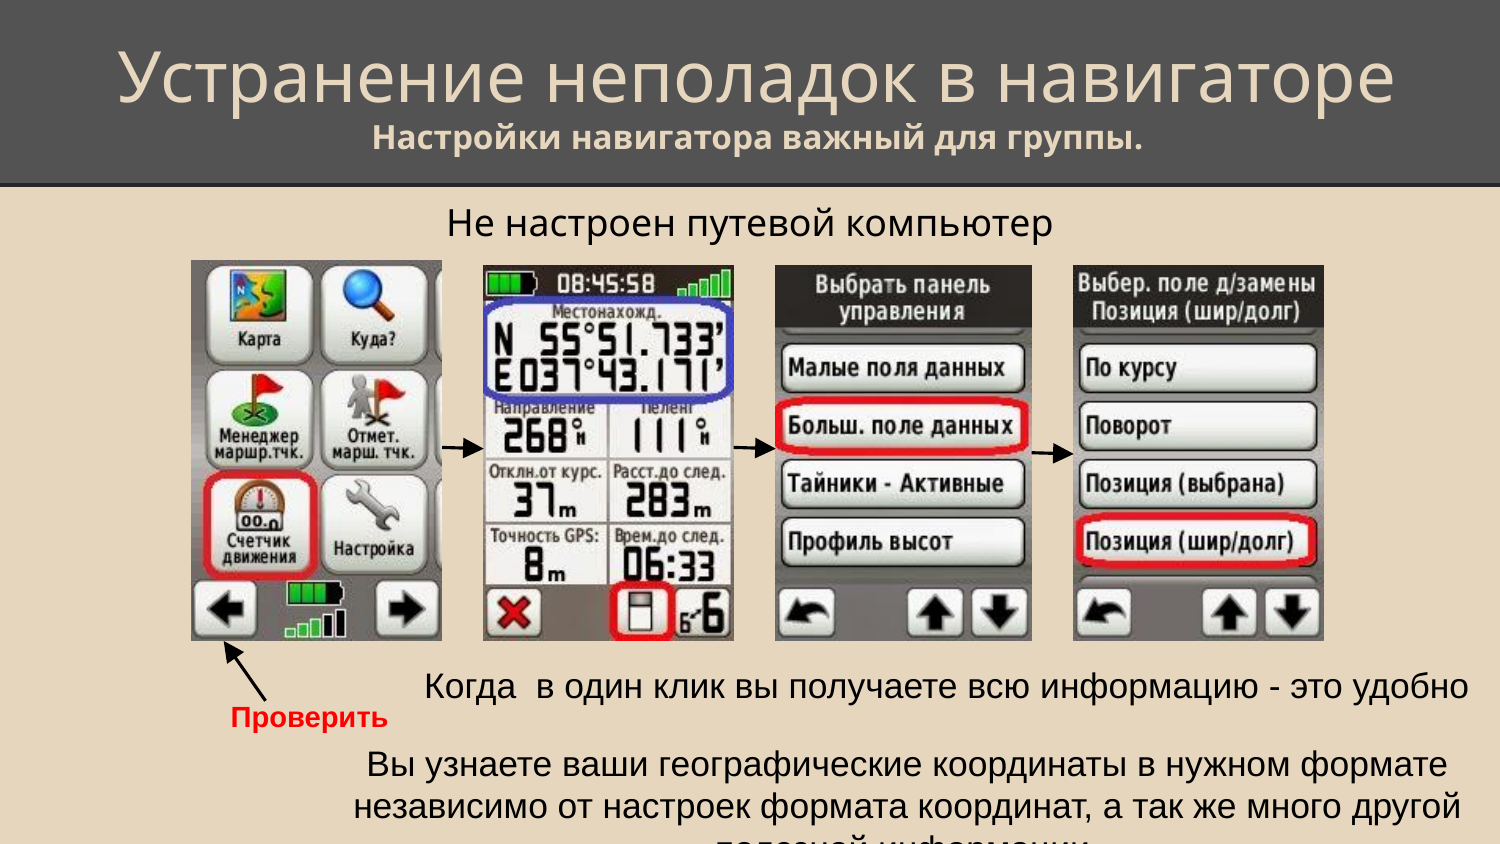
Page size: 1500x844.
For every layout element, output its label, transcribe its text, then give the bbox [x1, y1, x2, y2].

picture [775, 265, 1032, 642]
list Не настроен путевой компьютер [75, 183, 1425, 248]
text_box Когда в один клик вы получаете всю информацию - это удобно Вы узнаете ваши географические координаты в нужном формате независимо от настроек формата координат, а так же много другой полезной информации. [30, 648, 1485, 844]
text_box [223, 650, 266, 702]
picture [1073, 265, 1324, 642]
title Устранение неполадок в навигаторе Настройки навигатора важный для группы. [24, 10, 1492, 172]
picture [483, 265, 734, 642]
picture [191, 260, 442, 642]
